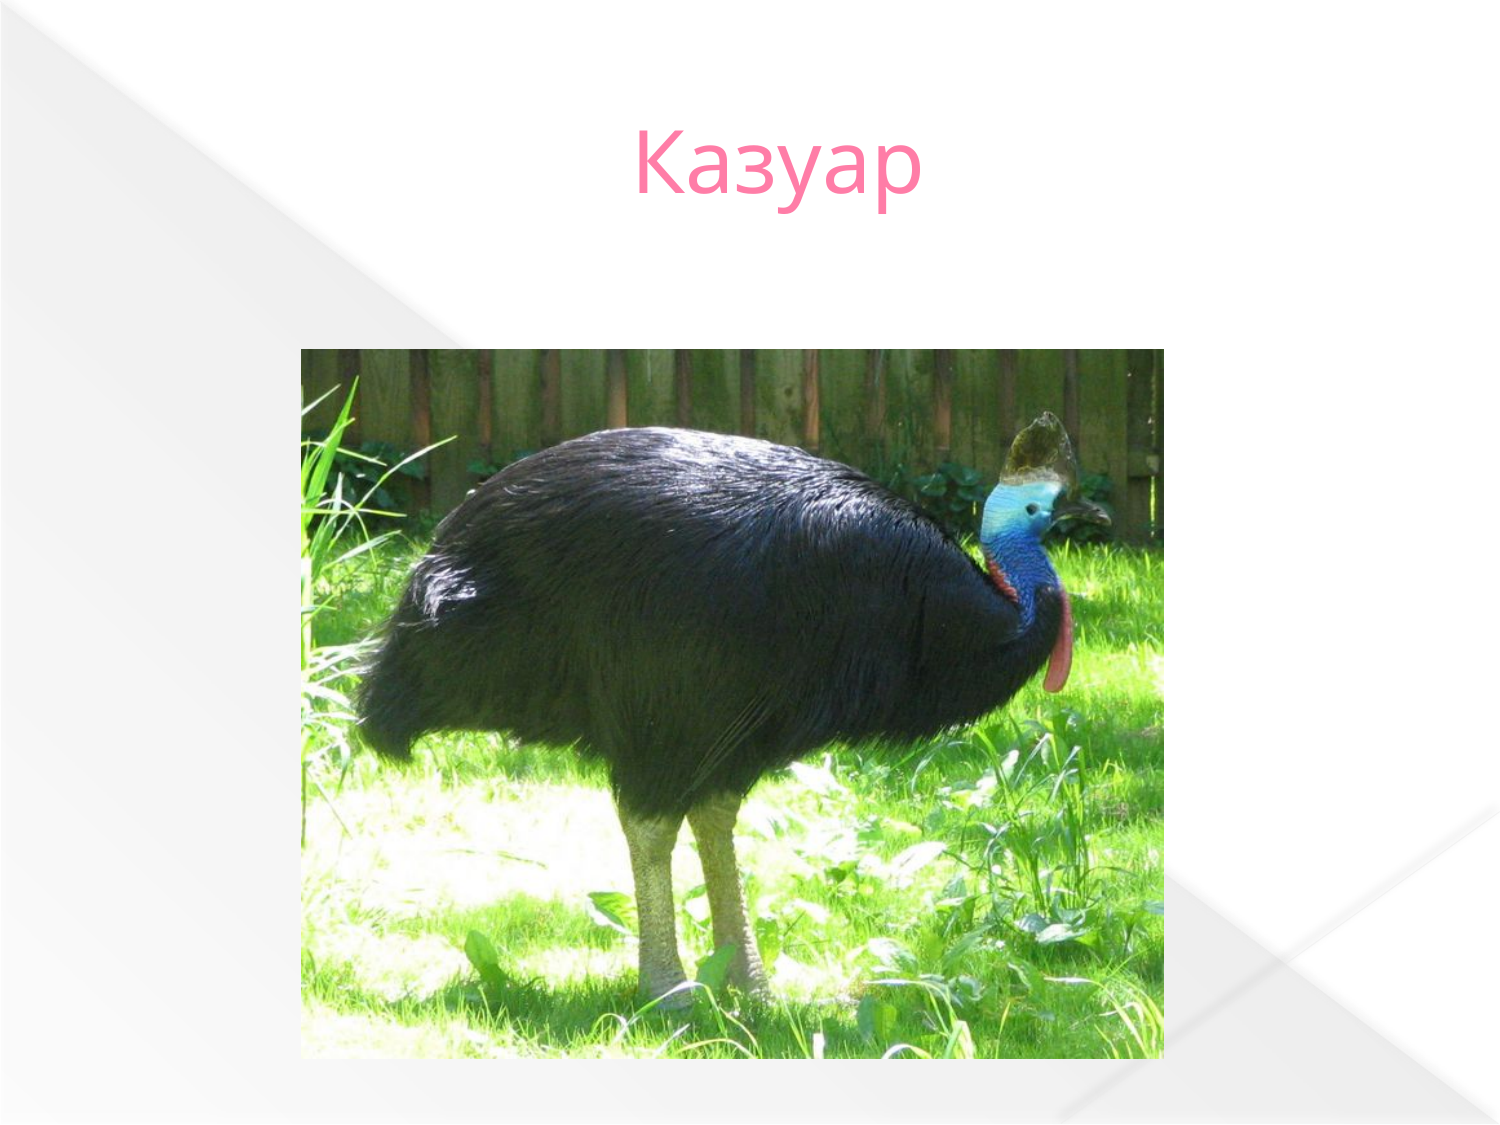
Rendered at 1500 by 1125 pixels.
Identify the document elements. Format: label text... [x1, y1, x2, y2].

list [300, 349, 1164, 1059]
title Казуар [75, 43, 1425, 274]
